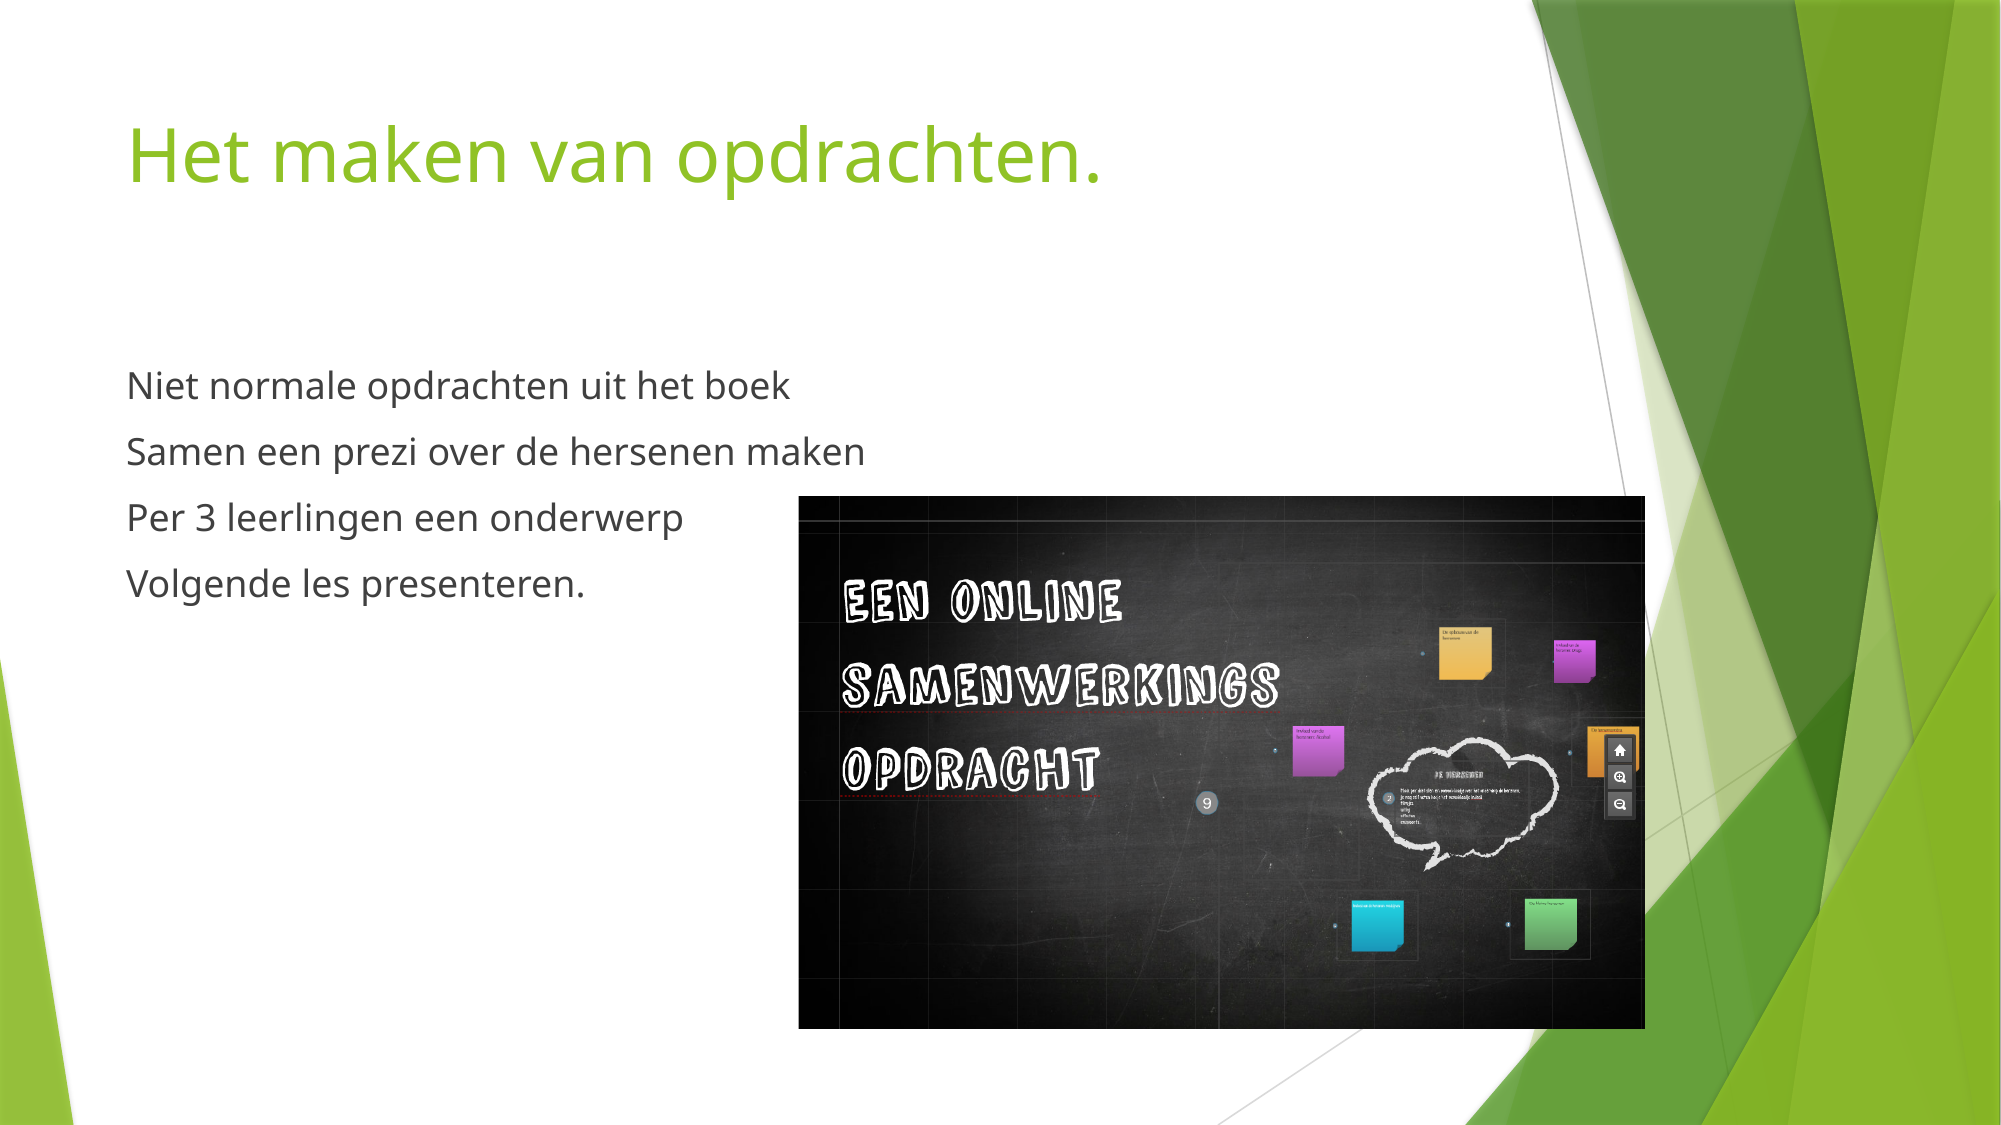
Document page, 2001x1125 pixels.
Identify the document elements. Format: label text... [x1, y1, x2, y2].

list Niet normale opdrachten uit het boek Samen een prezi over de hersenen maken Per 3 leerlingen een onderwerp Volgende les presenteren. [111, 354, 1522, 992]
title Het maken van opdrachten. [111, 99, 1522, 317]
picture [798, 495, 1646, 1030]
